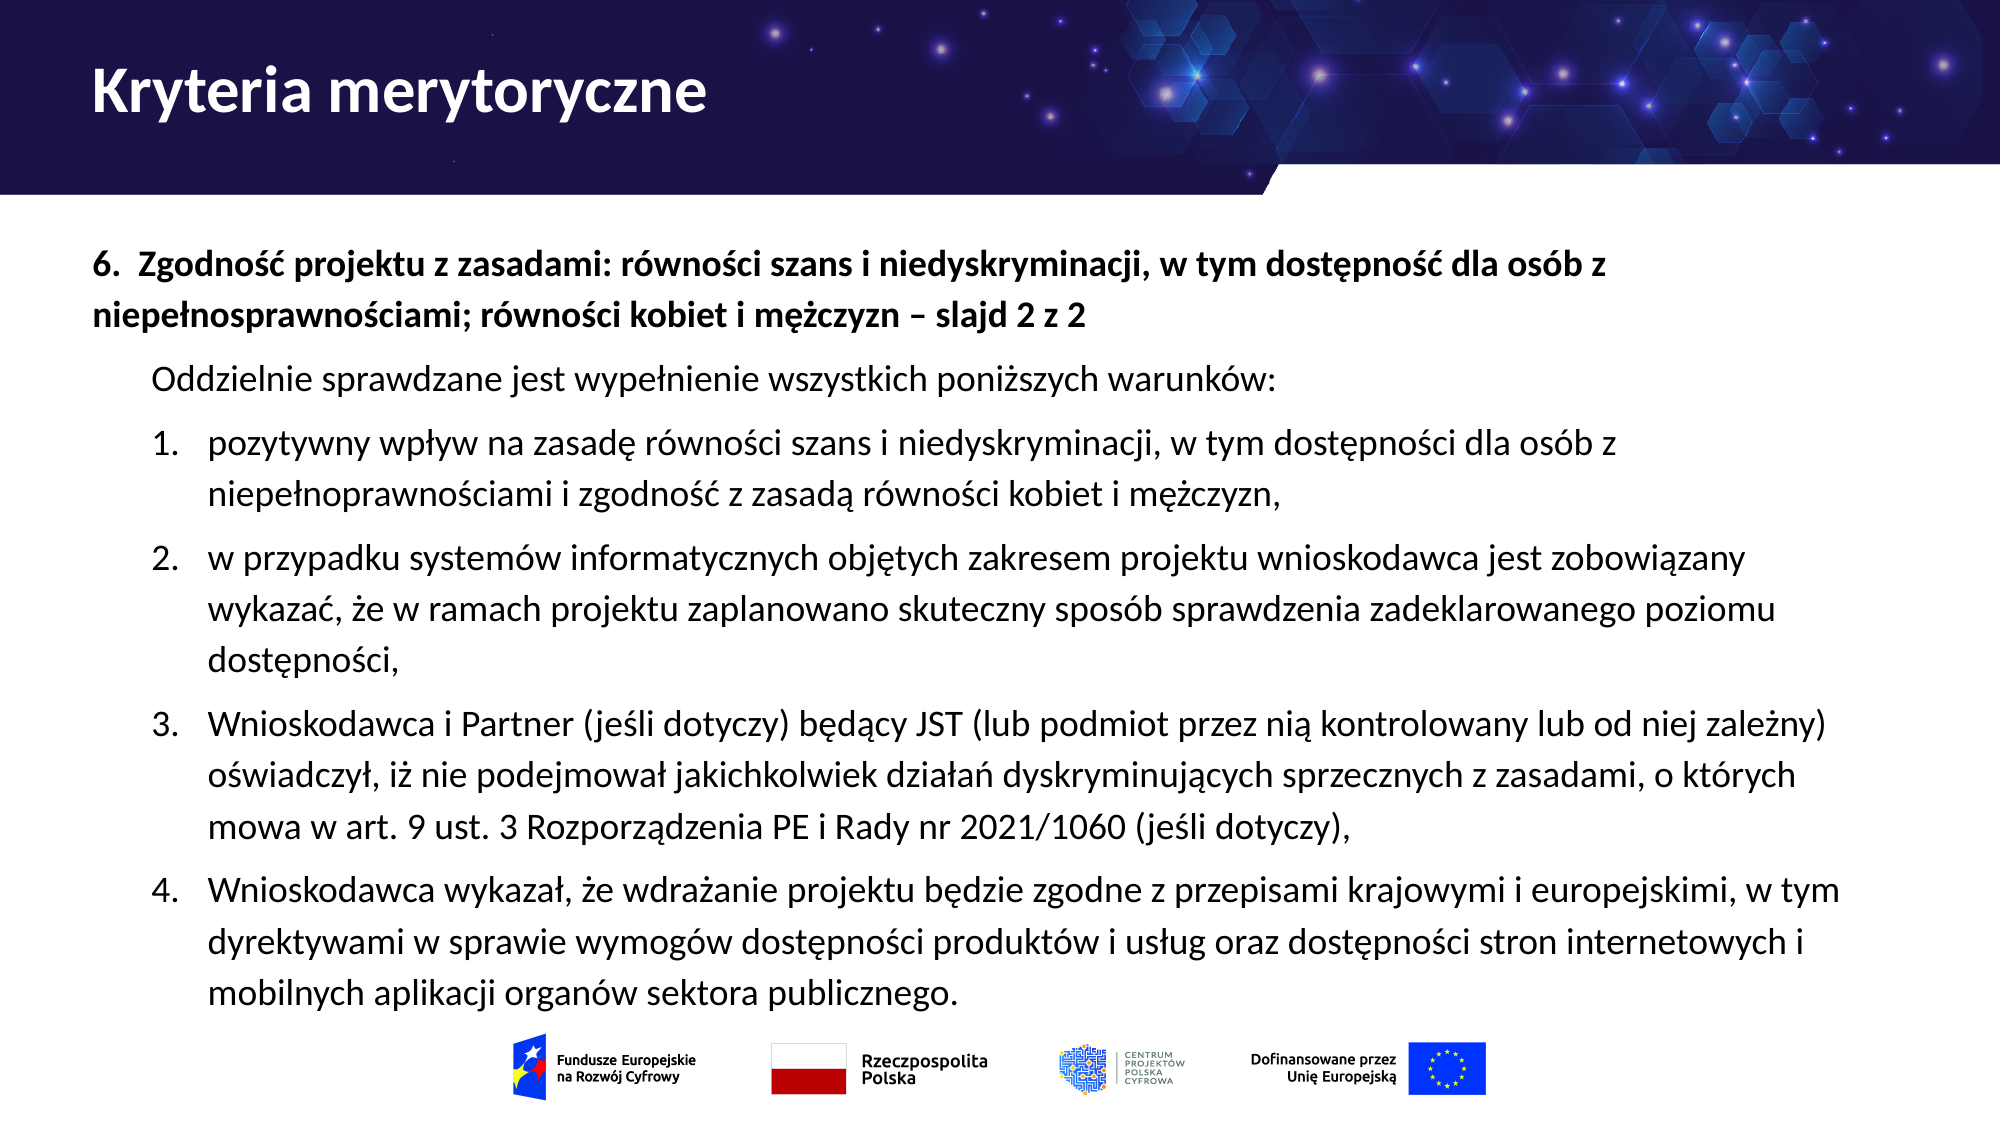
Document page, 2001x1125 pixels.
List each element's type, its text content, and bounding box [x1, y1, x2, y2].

list 6. Zgodność projektu z zasadami: równości szans i niedyskryminacji, w tym dostępność dla osób z niepełnosprawnościami; równości kobiet i mężczyzn – slajd 2 z 2 Oddzielnie sprawdzane jest wypełnienie wszystkich poniższych warunków: pozytywny wpływ na zasadę równości szans i niedyskryminacji, w tym dostępności dla osób z niepełnoprawnościami i zgodność z zasadą równości kobiet i mężczyzn, w przypadku systemów informatycznych objętych zakresem projektu wnioskodawca jest zobowiązany wykazać, że w ramach projektu zaplanowano skuteczny sposób sprawdzenia zadeklarowanego poziomu dostępności, Wnioskodawca i Partner (jeśli dotyczy) będący JST (lub podmiot przez nią kontrolowany lub od niej zależny) oświadczył, iż nie podejmował jakichkolwiek działań dyskryminujących sprzecznych z zasadami, o których mowa w art. 9 ust. 3 Rozporządzenia PE i Rady nr 2021/1060 (jeśli dotyczy), Wnioskodawca wykazał, że wdrażanie projektu będzie zgodne z przepisami krajowymi i europejskimi, w tym dyrektywami w sprawie wymogów dostępności produktów i usług oraz dostępności stron internetowych i mobilnych aplikacji organów sektora publicznego. [77, 225, 1904, 900]
title Kryteria merytoryczne [77, 46, 1863, 136]
picture [491, 1011, 1509, 1122]
picture [0, 0, 2000, 195]
